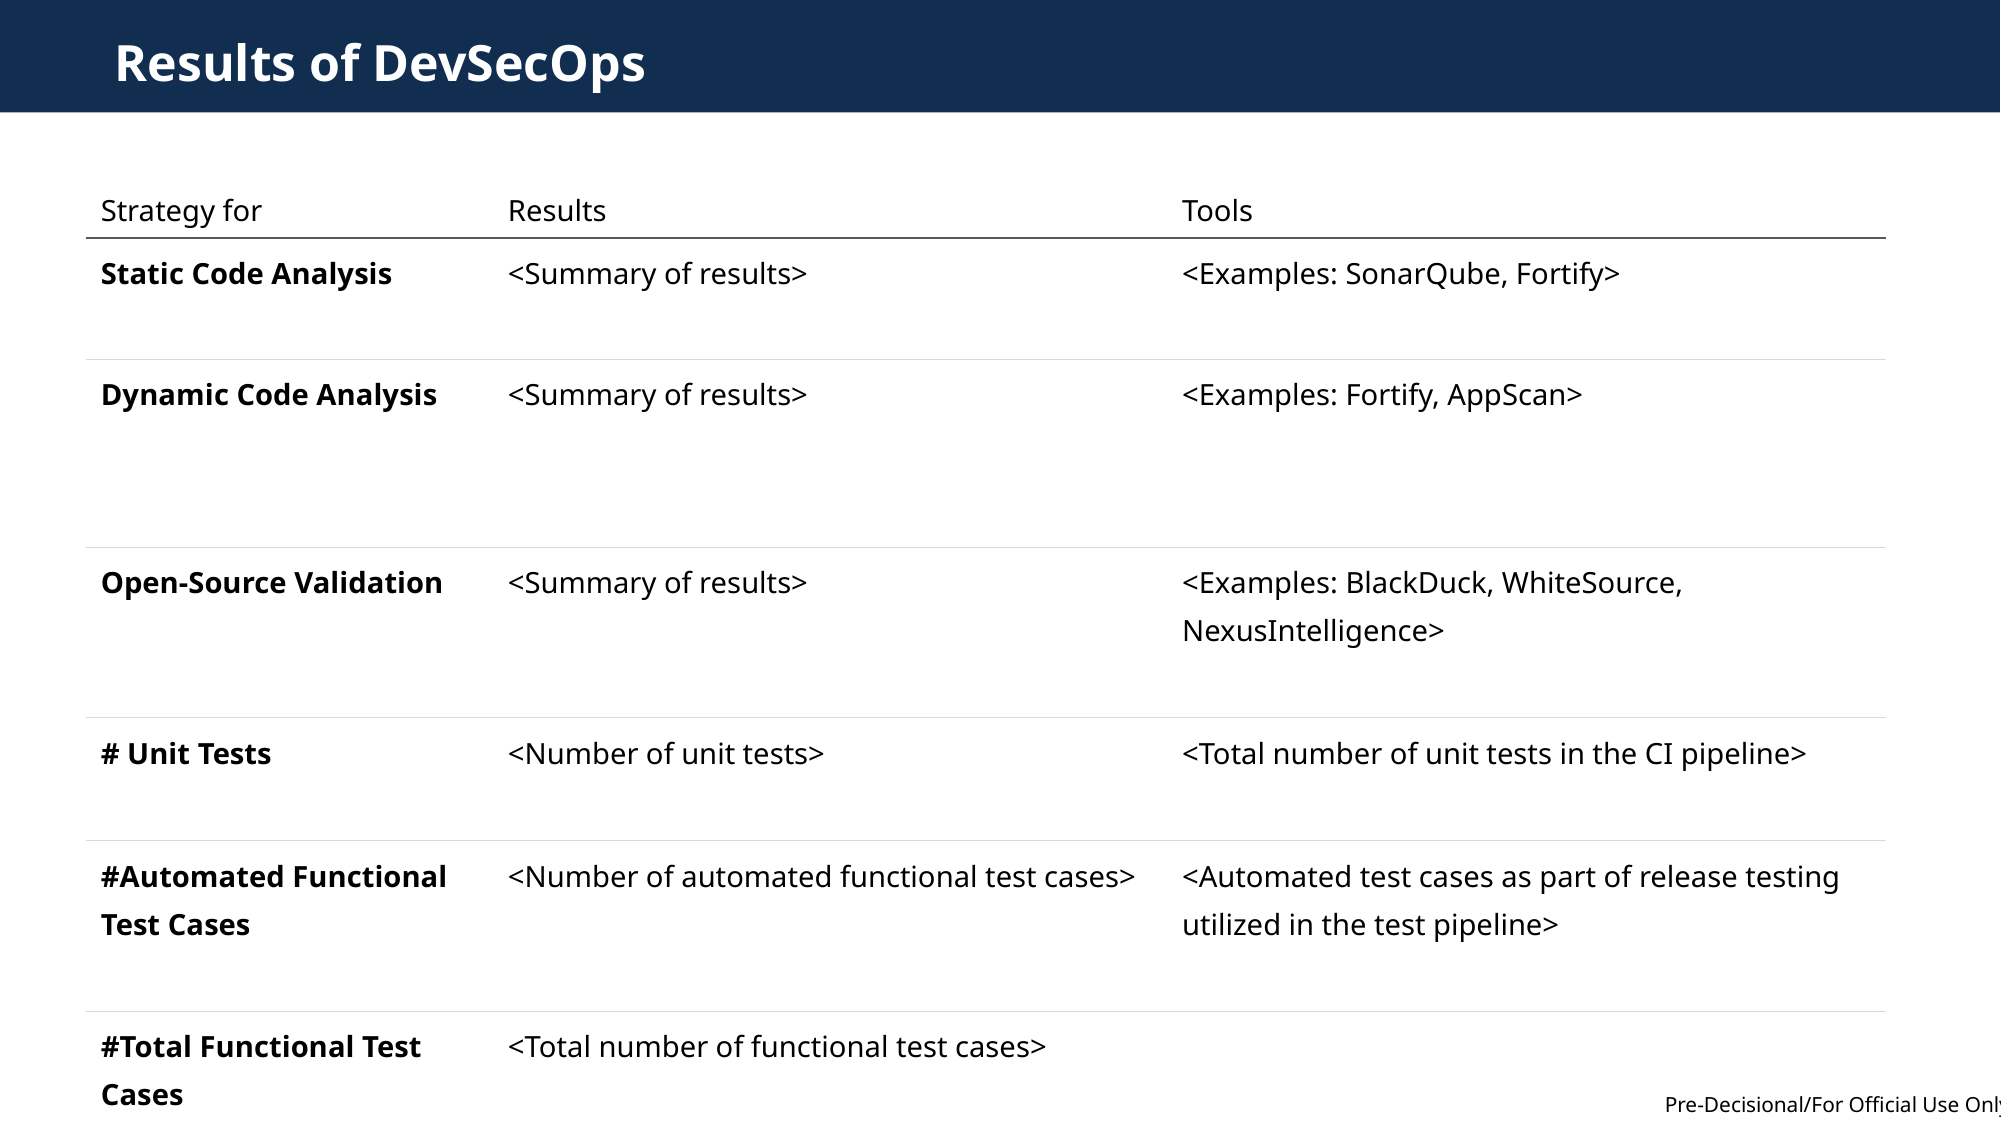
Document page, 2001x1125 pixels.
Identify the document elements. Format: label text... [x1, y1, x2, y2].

table_header Strategy for [86, 175, 493, 237]
table_cell <Total number of functional test cases> [493, 1012, 1167, 1125]
table_cell <Automated test cases as part of release testing utilized in the test pipeline> [1167, 841, 1886, 1011]
table_header Tools [1167, 175, 1886, 237]
table_cell <Examples: BlackDuck, WhiteSource, NexusIntelligence> [1167, 548, 1886, 717]
table_cell <Summary of results> [493, 360, 1167, 547]
title Results of DevSecOps [99, 29, 998, 93]
table_cell <Number of automated functional test cases> [493, 841, 1167, 1011]
table_cell <Examples: Fortify, AppScan> [1167, 360, 1886, 547]
table_cell [1167, 1012, 1886, 1125]
table_cell #Total Functional Test Cases [86, 1012, 493, 1125]
table_cell <Summary of results> [493, 548, 1167, 717]
table_cell <Summary of results> [493, 239, 1167, 359]
table_cell <Number of unit tests> [493, 718, 1167, 840]
table_cell #Automated Functional Test Cases [86, 841, 493, 1011]
table_cell # Unit Tests [86, 718, 493, 840]
table_cell Static Code Analysis [86, 239, 493, 359]
table_cell <Examples: SonarQube, Fortify> [1167, 239, 1886, 359]
table_cell Dynamic Code Analysis [86, 360, 493, 547]
table_cell Open-Source Validation [86, 548, 493, 717]
table_header Results [493, 175, 1167, 237]
table_cell <Total number of unit tests in the CI pipeline> [1167, 718, 1886, 840]
